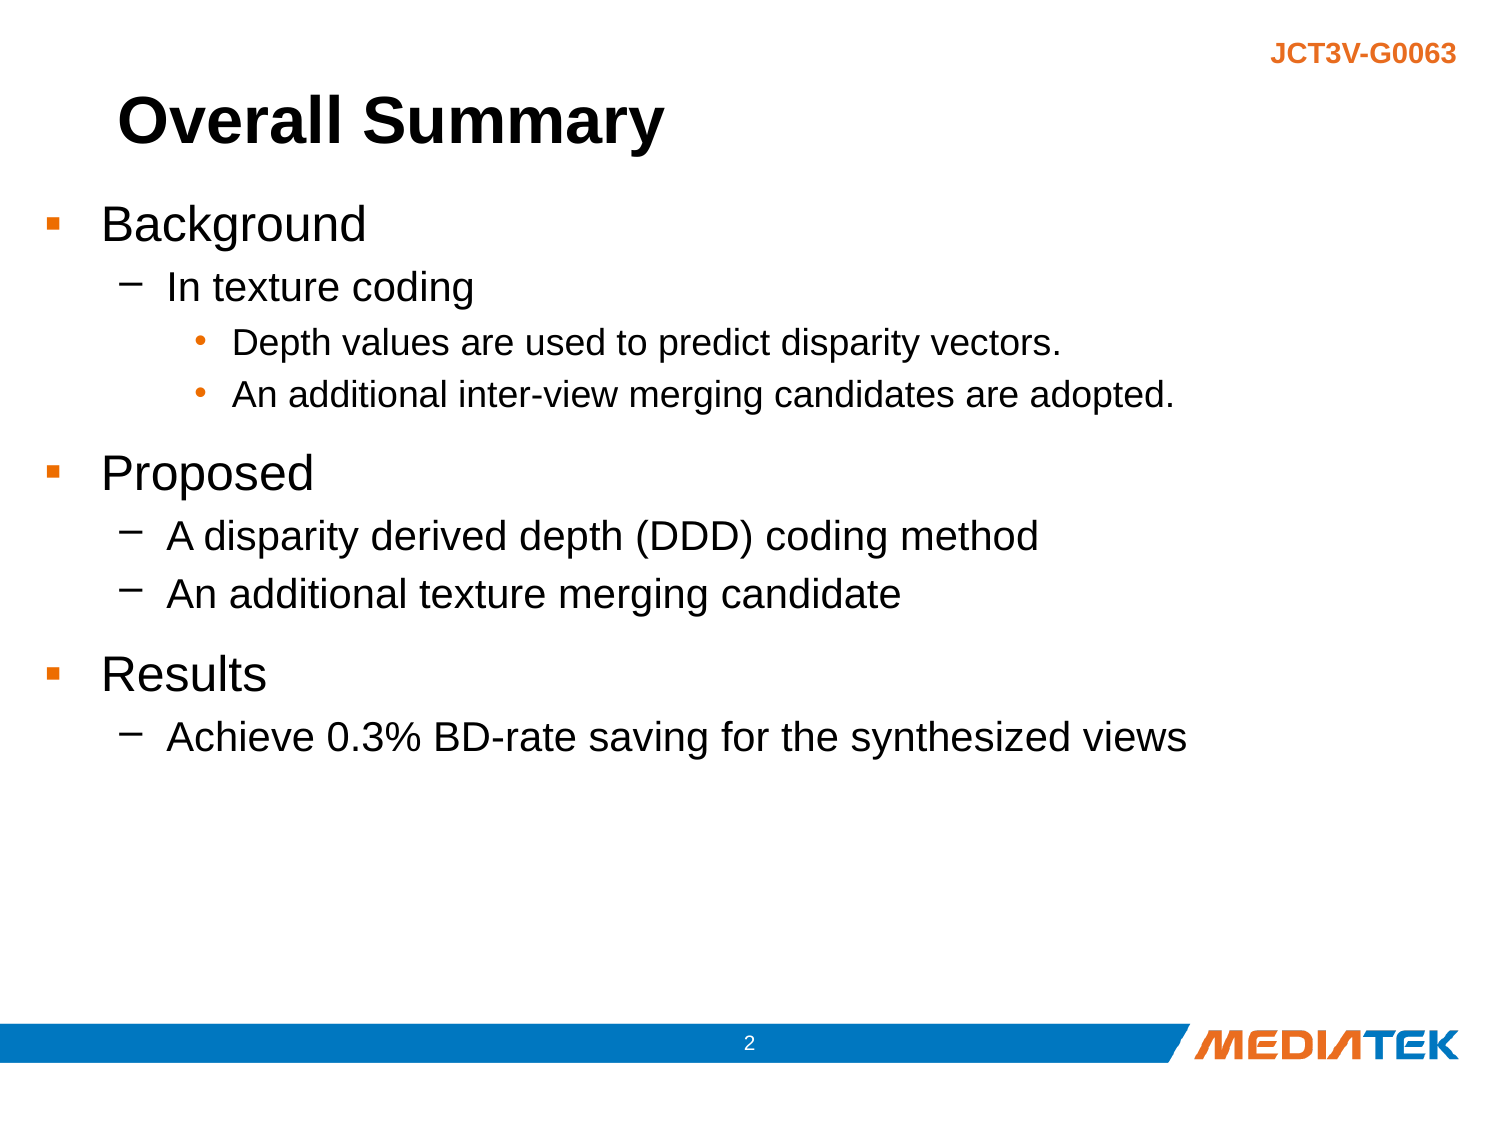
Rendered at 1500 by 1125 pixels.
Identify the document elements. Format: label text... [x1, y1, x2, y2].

picture [0, 1023, 711, 1063]
picture [789, 1023, 1459, 1063]
list Background In texture coding Depth values are used to predict disparity vectors. An additional inter-view merging candidates are adopted. Proposed A disparity derived depth (DDD) coding method An additional texture merging candidate Results Achieve 0.3% BD-rate saving for the synthesized views [29, 184, 1459, 998]
slide_number 1 [711, 1022, 789, 1090]
title Overall Summary [102, 62, 1426, 172]
